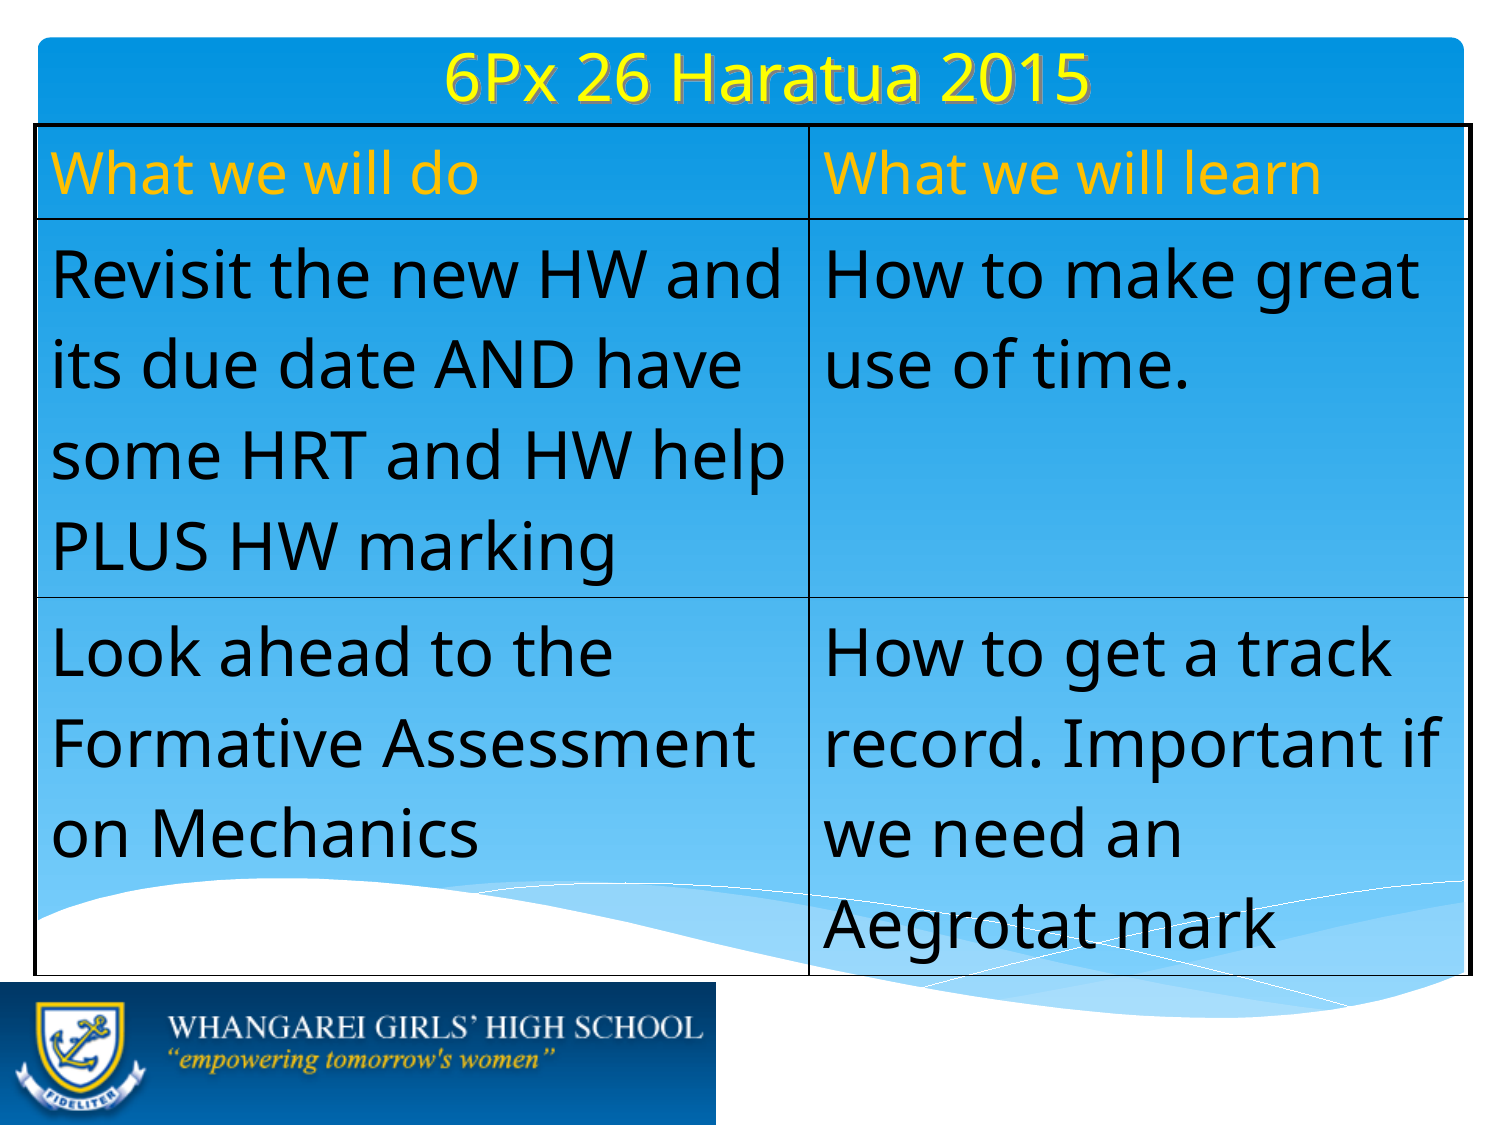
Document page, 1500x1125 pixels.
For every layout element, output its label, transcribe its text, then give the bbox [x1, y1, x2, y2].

text_box 6Px 26 Haratua 2015 [162, 24, 1375, 123]
table_header What we will do [37, 127, 808, 218]
table_cell How to make great use of time. [810, 220, 1468, 597]
picture [0, 982, 716, 1125]
table_header What we will learn [810, 127, 1468, 218]
table_cell Look ahead to the Formative Assessment on Mechanics [37, 598, 808, 975]
table_cell How to get a track record. Important if we need an Aegrotat mark [810, 598, 1468, 975]
table_cell Revisit the new HW and its due date AND have some HRT and HW help PLUS HW marking [37, 220, 808, 597]
